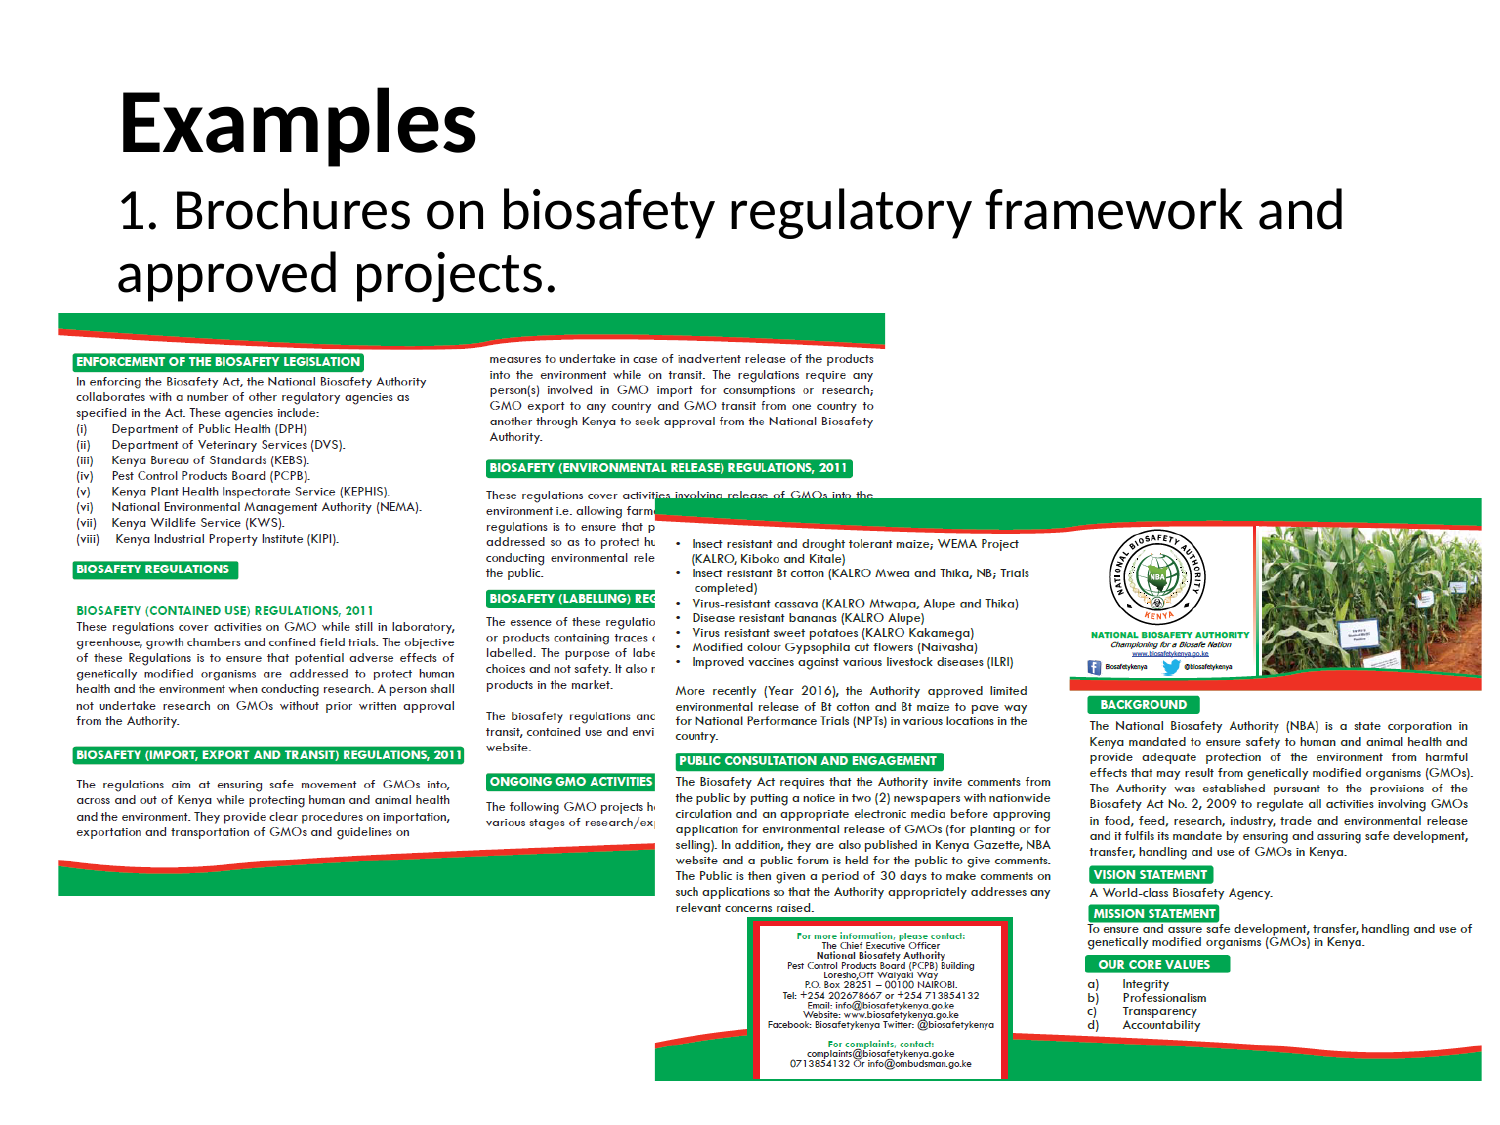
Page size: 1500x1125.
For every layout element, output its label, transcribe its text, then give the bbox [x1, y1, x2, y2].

title Examples [103, 14, 1397, 232]
list 1. Brochures on biosafety regulatory framework and approved projects. [101, 171, 1396, 498]
picture [58, 313, 1482, 1081]
